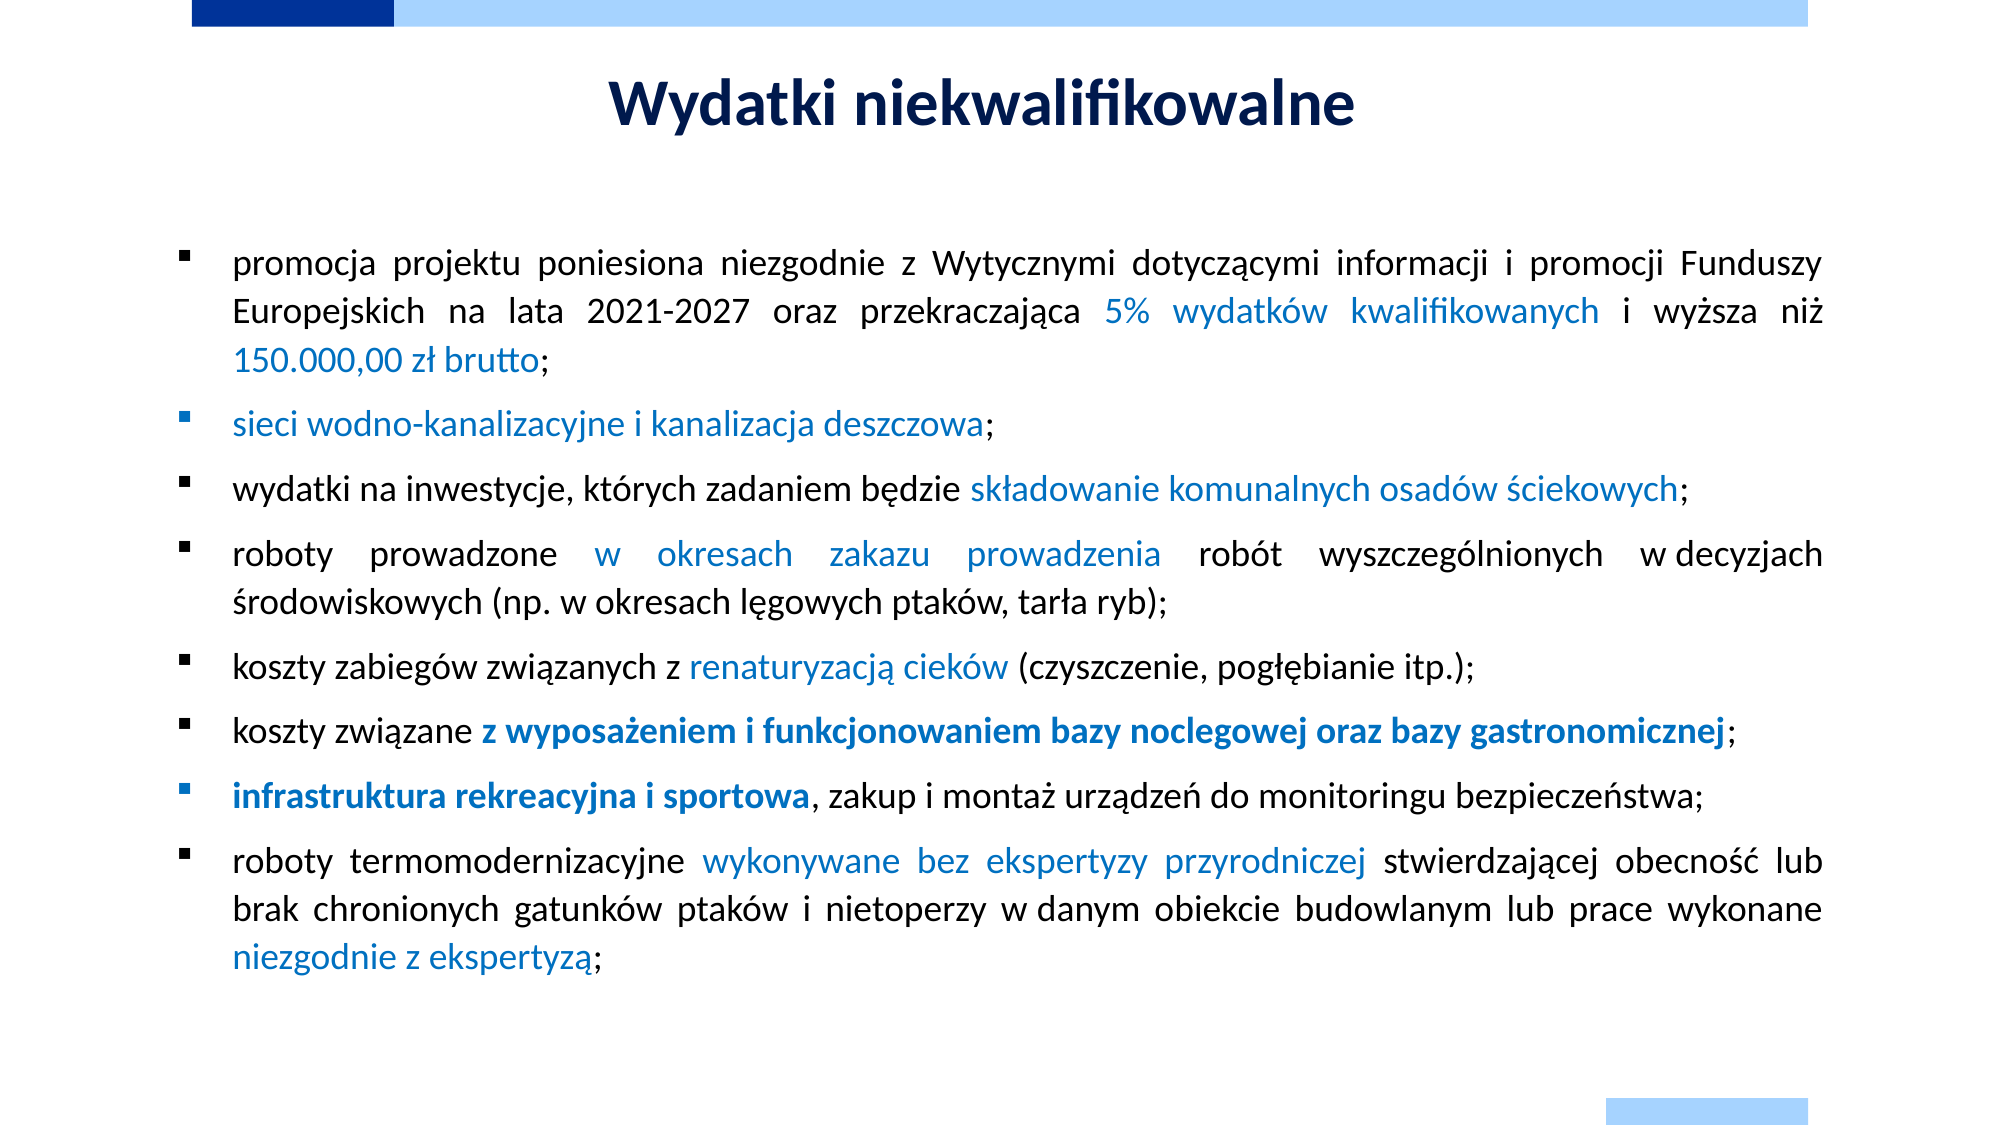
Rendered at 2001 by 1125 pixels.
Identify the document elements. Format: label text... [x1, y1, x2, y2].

text_box Wydatki niekwalifikowalne [203, 51, 1763, 146]
text_box promocja projektu poniesiona niezgodnie z Wytycznymi dotyczącymi informacji i promocji Funduszy Europejskich na lata 2021-2027 oraz przekraczająca 5% wydatków kwalifikowanych i wyższa niż 150.000,00 zł brutto; sieci wodno-kanalizacyjne i kanalizacja deszczowa; wydatki na inwestycje, których zadaniem będzie składowanie komunalnych osadów ściekowych; roboty prowadzone w okresach zakazu prowadzenia robót wyszczególnionych w decyzjach środowiskowych (np. w okresach lęgowych ptaków, tarła ryb); koszty zabiegów związanych z renaturyzacją cieków (czyszczenie, pogłębianie itp.); koszty związane z wyposażeniem i funkcjonowaniem bazy noclegowej oraz bazy gastronomicznej; infrastruktura rekreacyjna i sportowa, zakup i montaż urządzeń do monitoringu bezpieczeństwa; roboty termomodernizacyjne wykonywane bez ekspertyzy przyrodniczej stwierdzającej obecność lub brak chronionych gatunków ptaków i nietoperzy w danym obiekcie budowlanym lub prace wykonane niezgodnie z ekspertyzą; [161, 227, 1839, 985]
